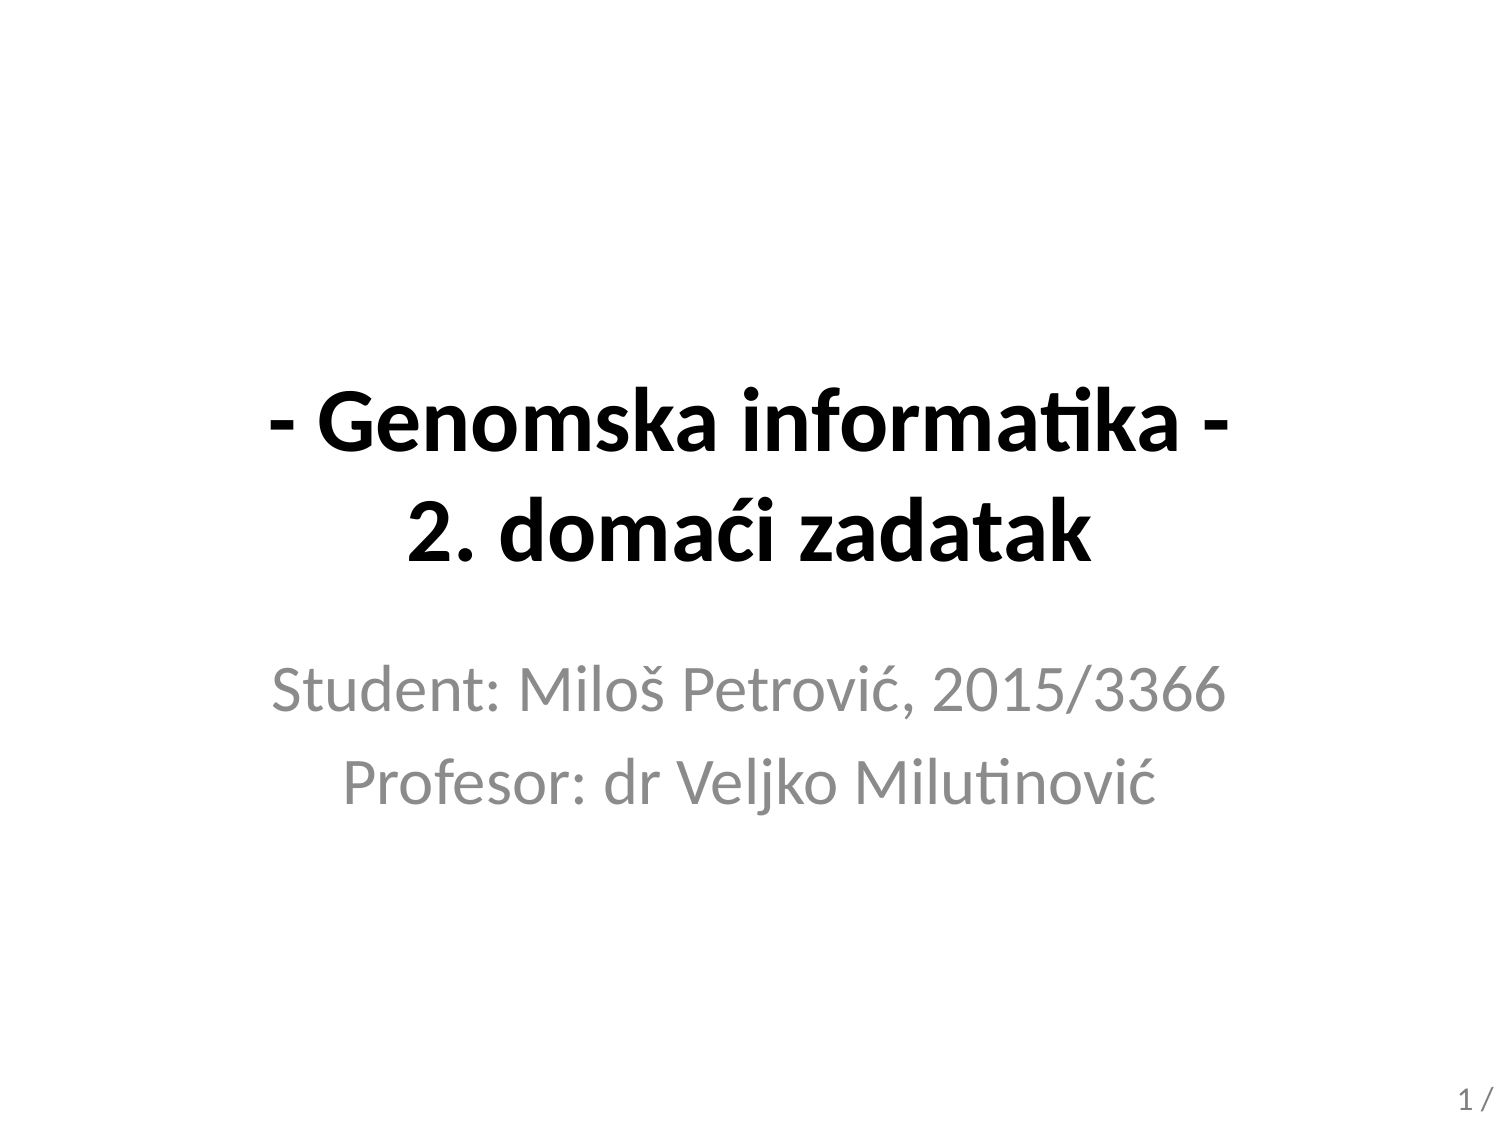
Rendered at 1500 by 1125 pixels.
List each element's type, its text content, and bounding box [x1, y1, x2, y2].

subtitle Student: Miloš Petrović, 2015/3366 Profesor: dr Veljko Milutinović [225, 637, 1275, 925]
title - Genomska informatika - 2. domaći zadatak [112, 349, 1388, 591]
